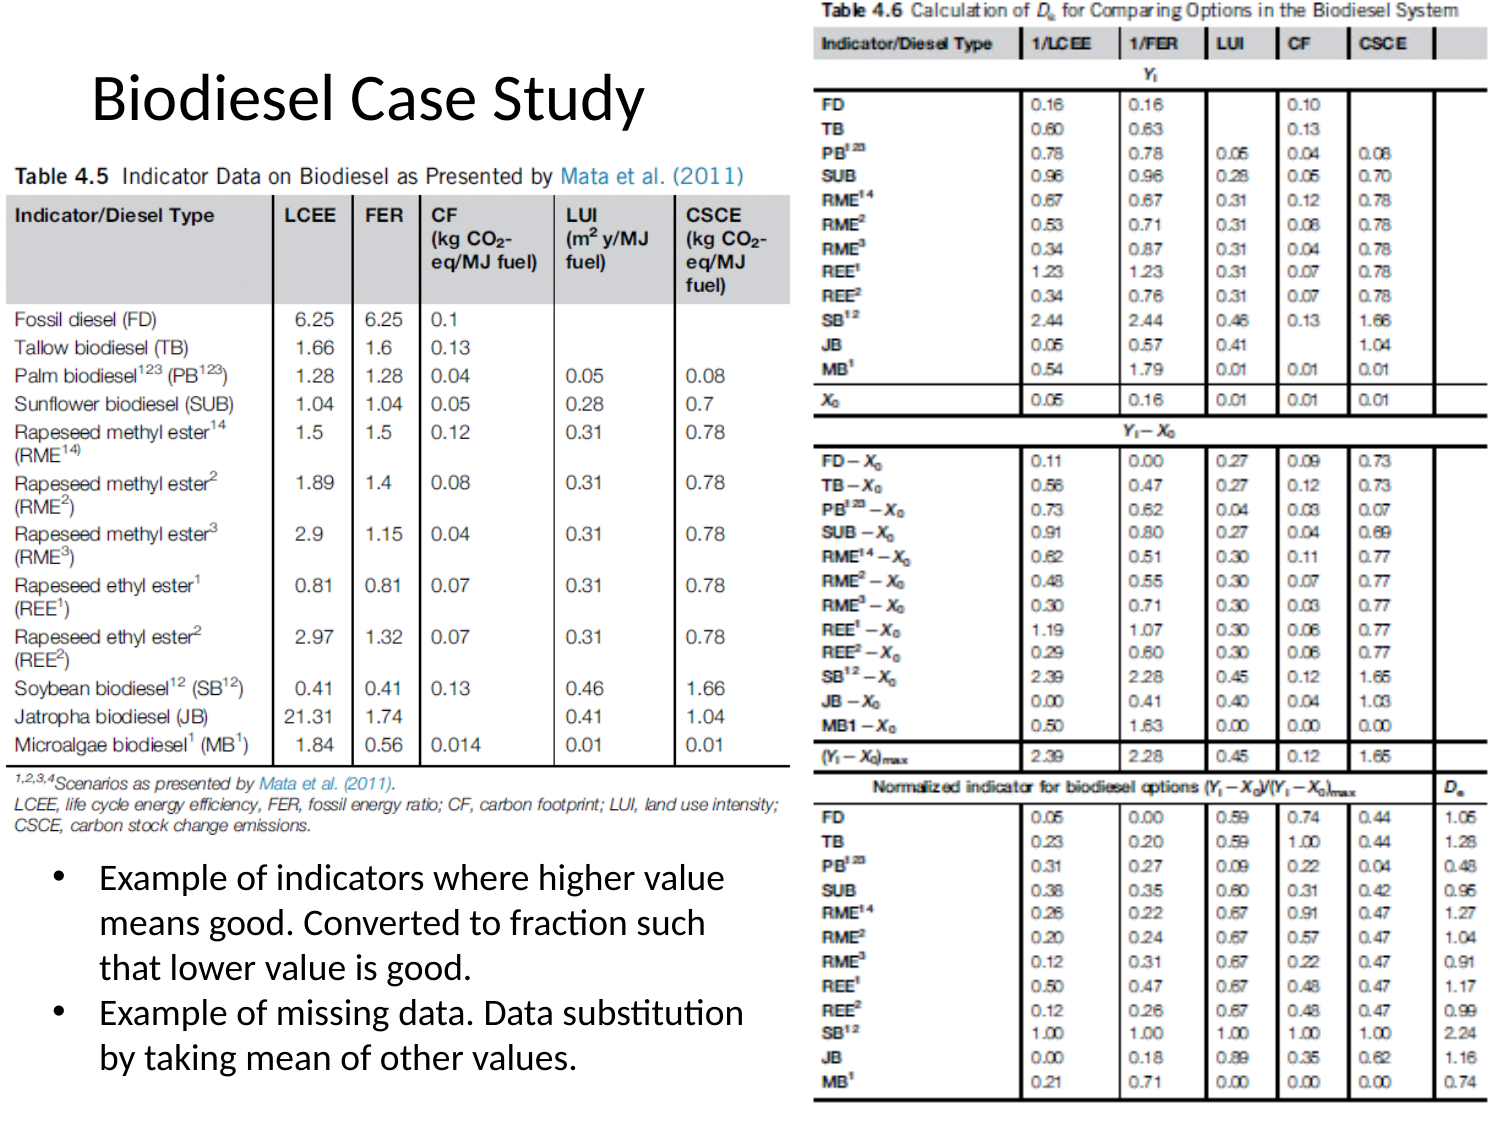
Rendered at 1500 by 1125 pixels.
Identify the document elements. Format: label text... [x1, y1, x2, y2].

text_box Example of indicators where higher value means good. Converted to fraction such that lower value is good. Example of missing data. Data substitution by taking mean of other values. [37, 856, 775, 1086]
picture [810, 0, 1500, 1125]
title Biodiesel Case Study [62, 0, 675, 160]
picture [0, 162, 796, 847]
